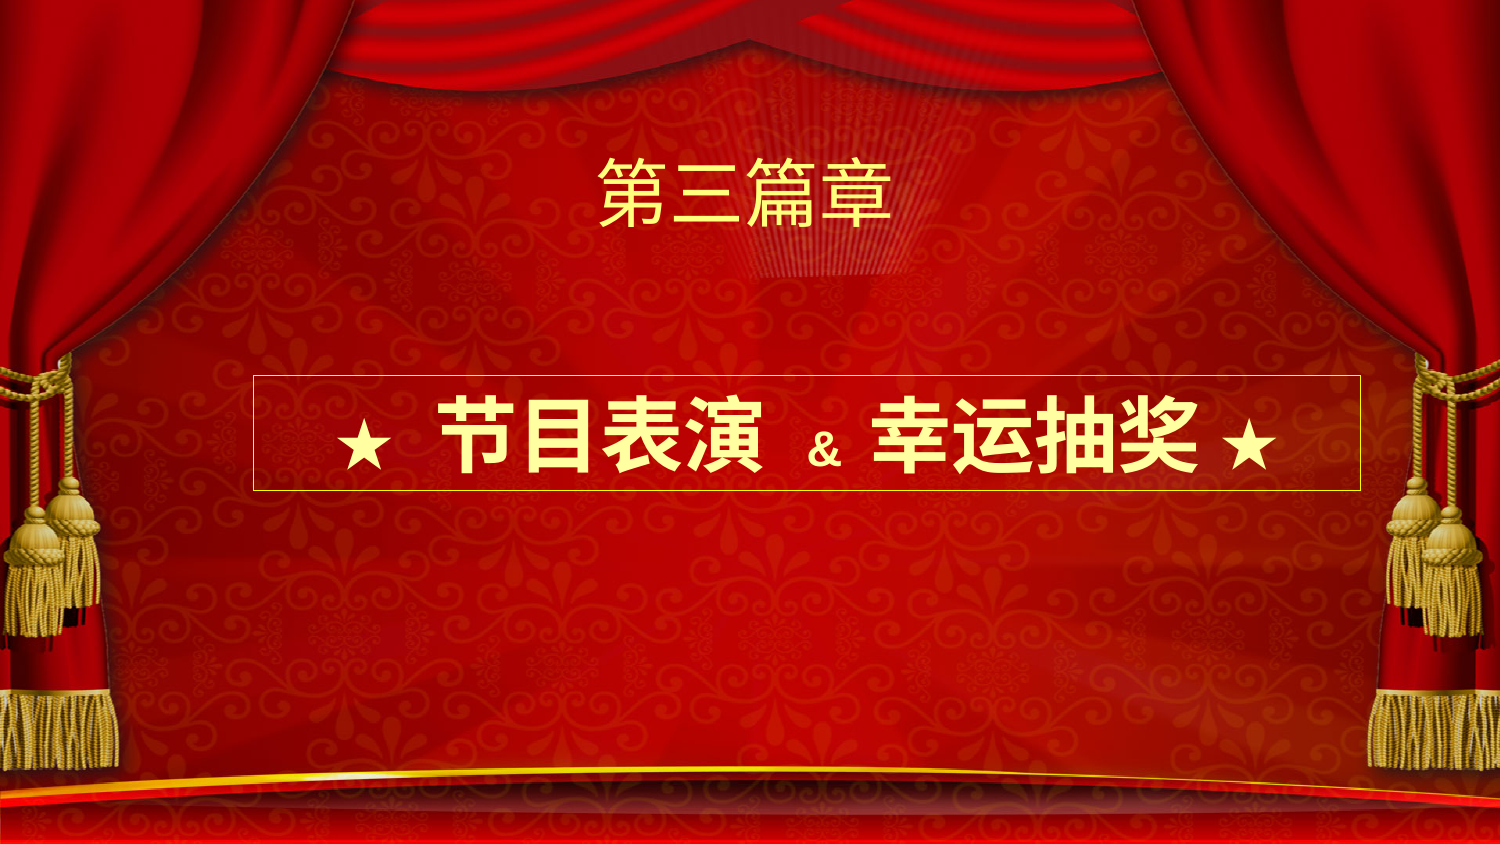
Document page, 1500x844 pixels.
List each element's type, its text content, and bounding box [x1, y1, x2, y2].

text_box 第三篇章 [466, 138, 1024, 244]
text_box ★ 节目表演 & 幸运抽奖 ★ [253, 375, 1361, 491]
picture [0, 0, 1500, 844]
